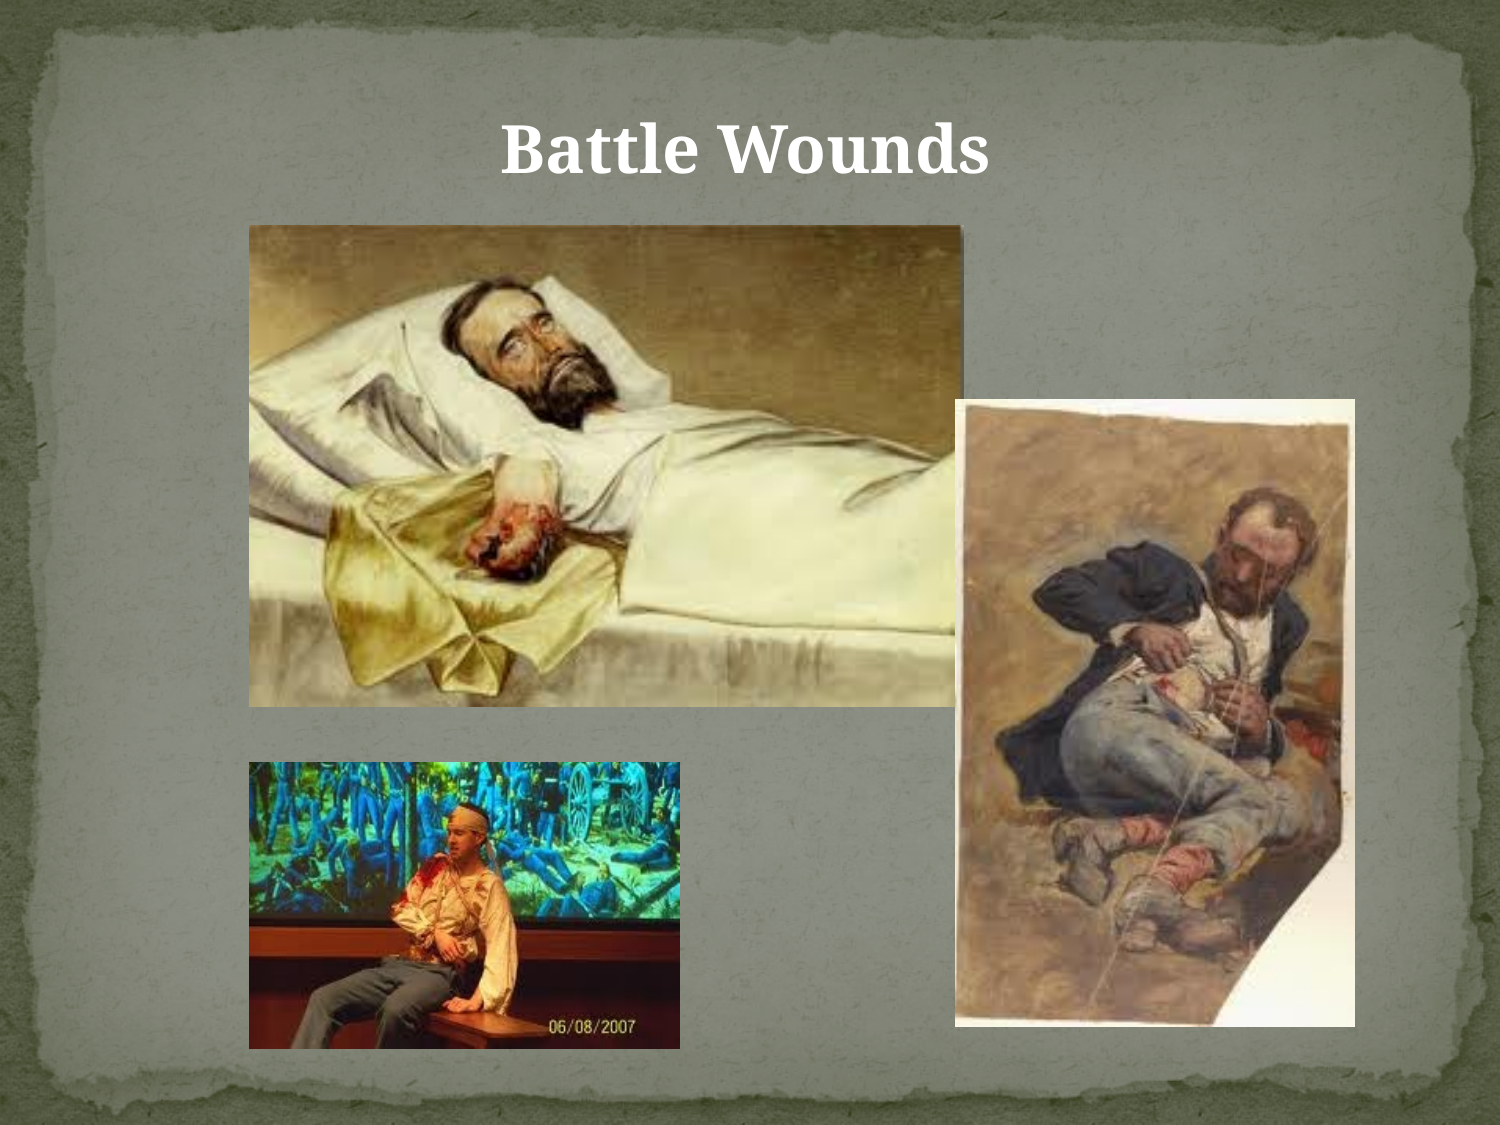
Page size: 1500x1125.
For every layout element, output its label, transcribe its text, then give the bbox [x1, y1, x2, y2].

picture [249, 225, 1355, 1027]
text_box Battle Wounds [485, 99, 1006, 195]
picture [249, 762, 680, 1049]
